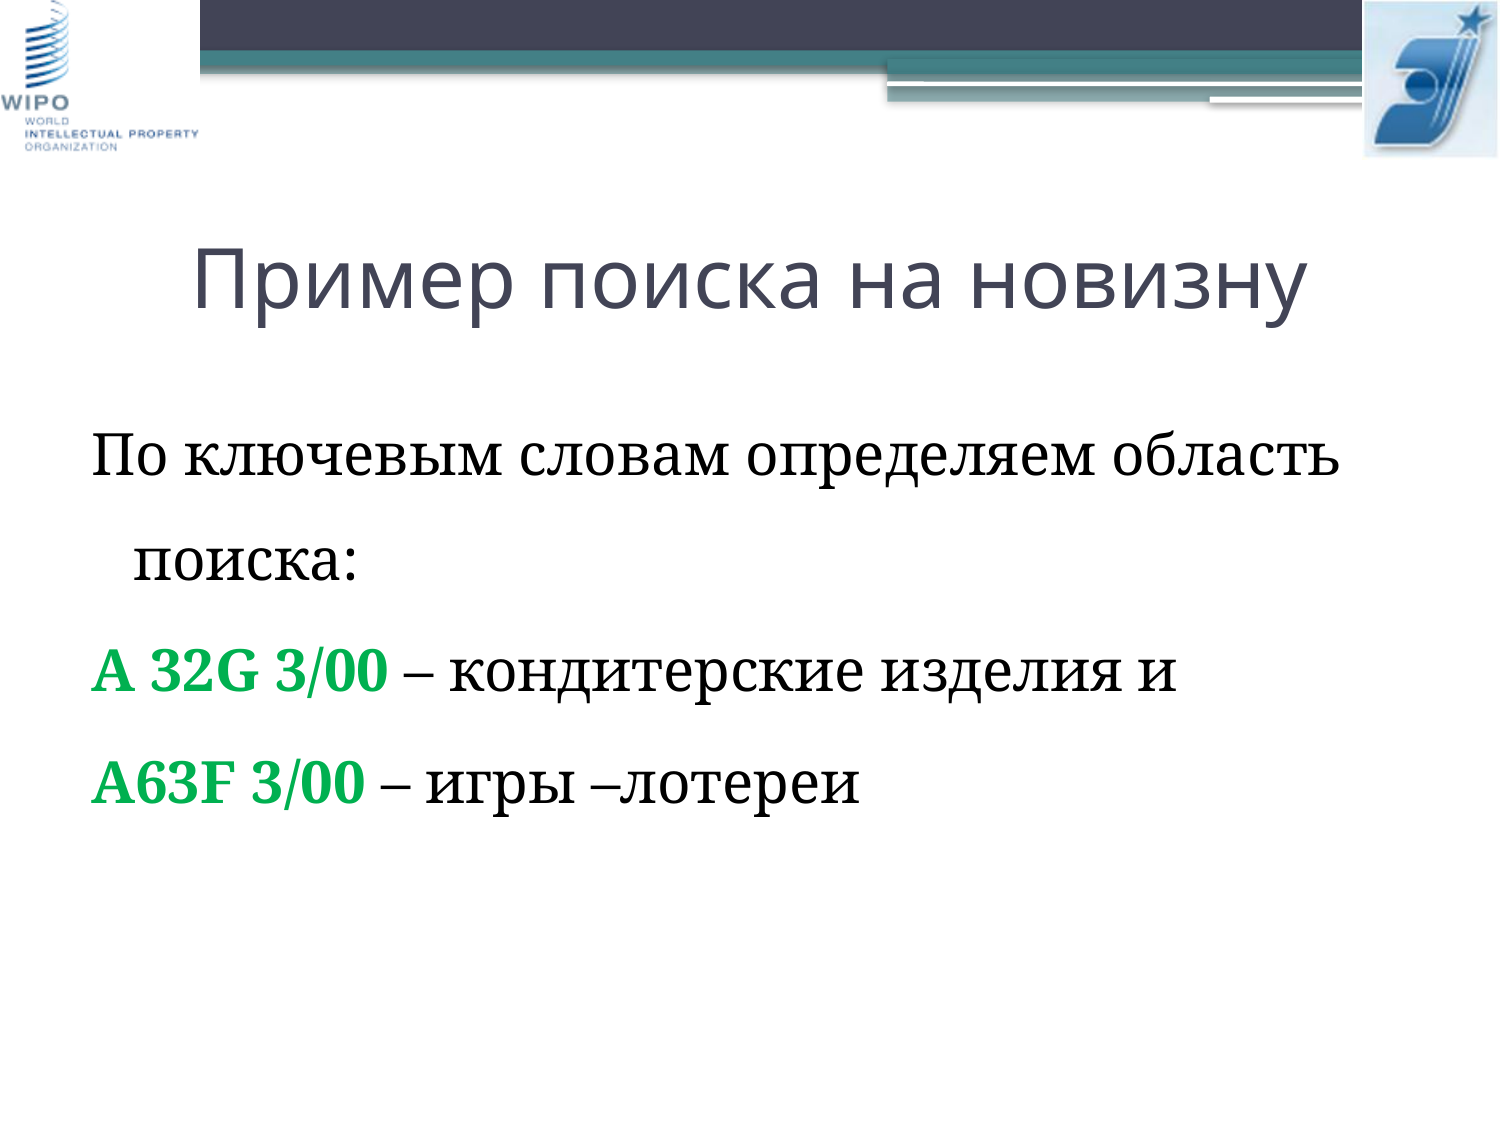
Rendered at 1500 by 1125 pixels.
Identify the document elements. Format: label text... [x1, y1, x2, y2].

title Пример поиска на новизну [75, 187, 1425, 363]
picture [0, 0, 200, 153]
picture [1362, 0, 1500, 161]
list По ключевым словам определяем область поиска: А 32G 3/00 – кондитерские изделия и A63F 3/00 – игры –лотереи [58, 375, 1409, 1085]
